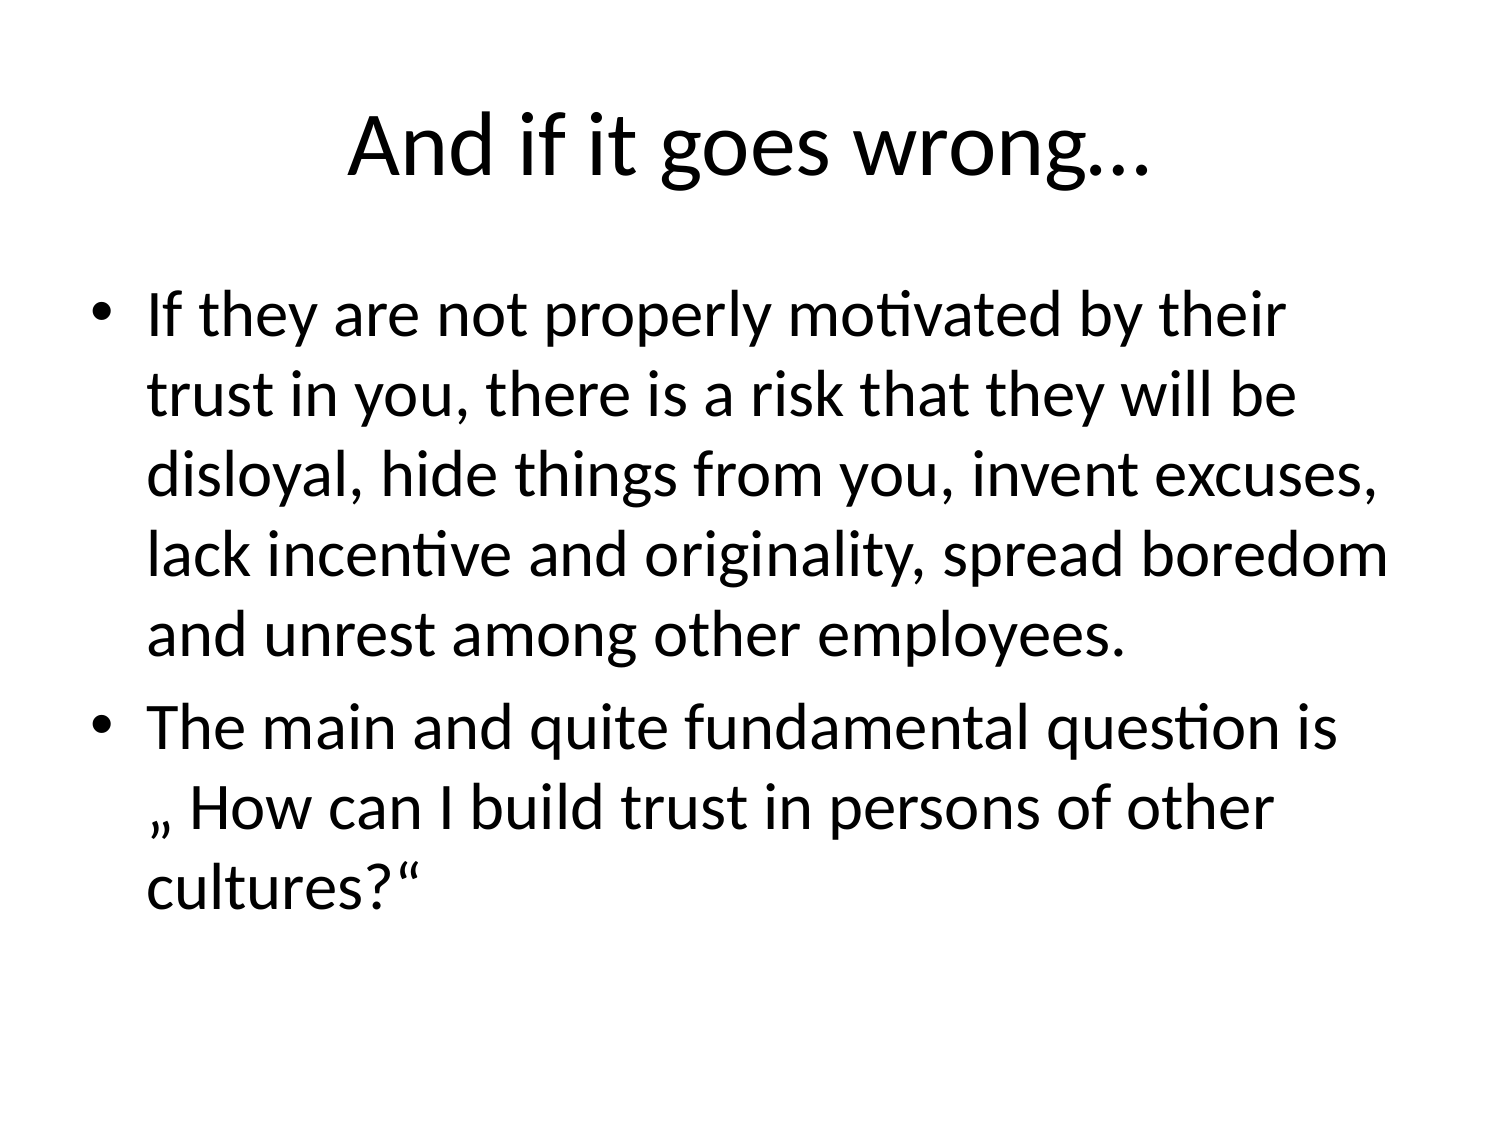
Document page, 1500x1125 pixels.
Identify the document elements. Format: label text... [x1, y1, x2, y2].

list If they are not properly motivated by their trust in you, there is a risk that they will be disloyal, hide things from you, invent excuses, lack incentive and originality, spread boredom and unrest among other employees. The main and quite fundamental question is „ How can I build trust in persons of other cultures?“ [75, 262, 1425, 1005]
title And if it goes wrong… [75, 45, 1425, 233]
